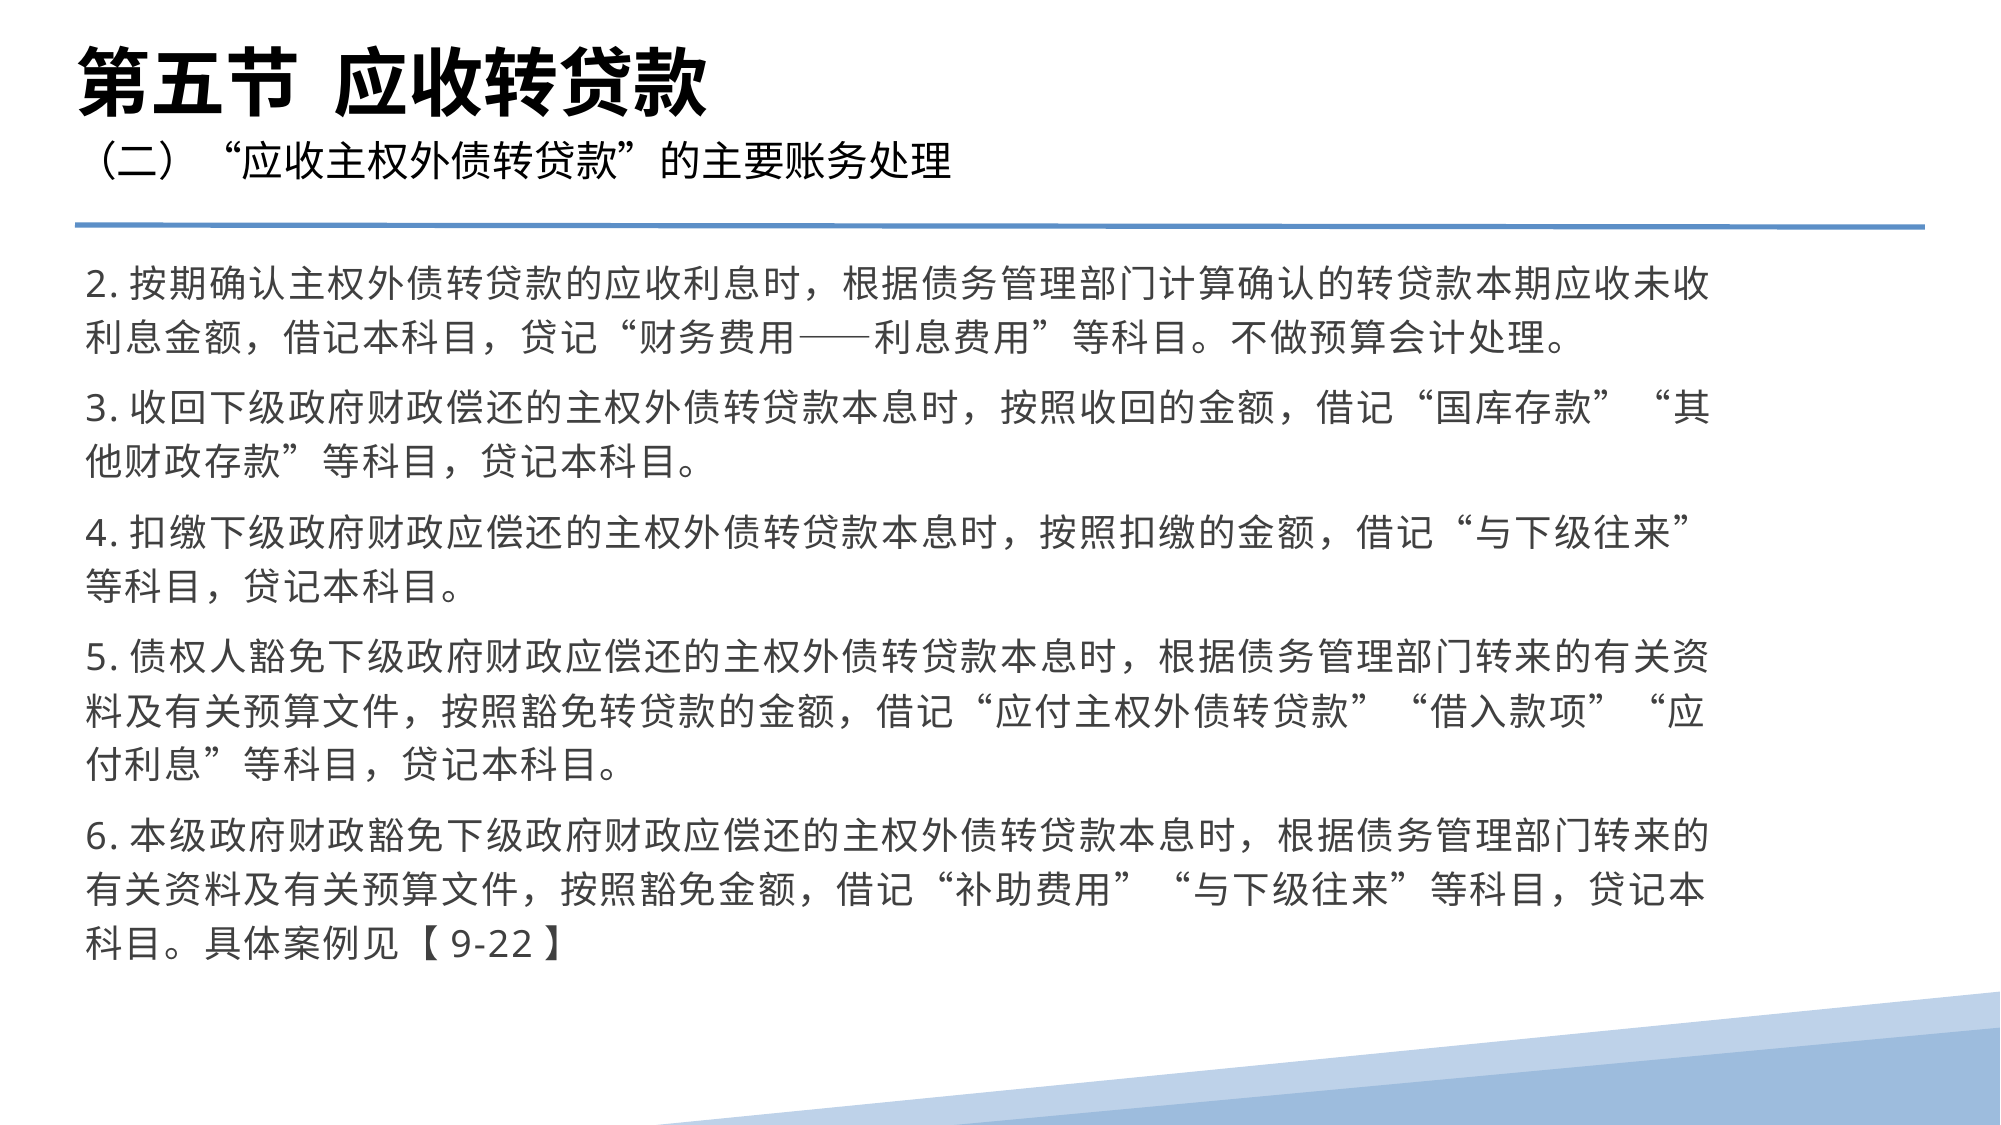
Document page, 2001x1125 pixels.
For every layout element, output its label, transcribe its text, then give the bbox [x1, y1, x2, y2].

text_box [74, 224, 1925, 228]
text_box （二）“应收主权外债转贷款”的主要账务处理 [75, 124, 1925, 200]
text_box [656, 991, 2000, 1125]
text_box 第五节 应收转贷款 [75, 24, 1925, 124]
text_box 2.按期确认主权外债转贷款的应收利息时，根据债务管理部门计算确认的转贷款本期应收未收利息金额，借记本科目，贷记“财务费用――利息费用”等科目。不做预算会计处理。 3.收回下级政府财政偿还的主权外债转贷款本息时，按照收回的金额，借记“国库存款”“其他财政存款”等科目，贷记本科目。 4.扣缴下级政府财政应偿还的主权外债转贷款本息时，按照扣缴的金额，借记“与下级往来”等科目，贷记本科目。 5.债权人豁免下级政府财政应偿还的主权外债转贷款本息时，根据债务管理部门转来的有关资料及有关预算文件，按照豁免转贷款的金额，借记“应付主权外债转贷款”“借入款项”“应付利息”等科目，贷记本科目。 6.本级政府财政豁免下级政府财政应偿还的主权外债转贷款本息时，根据债务管理部门转来的有关资料及有关预算文件，按照豁免金额，借记“补助费用”“与下级往来”等科目，贷记本科目。具体案例见【9-22】 [74, 246, 1740, 1012]
